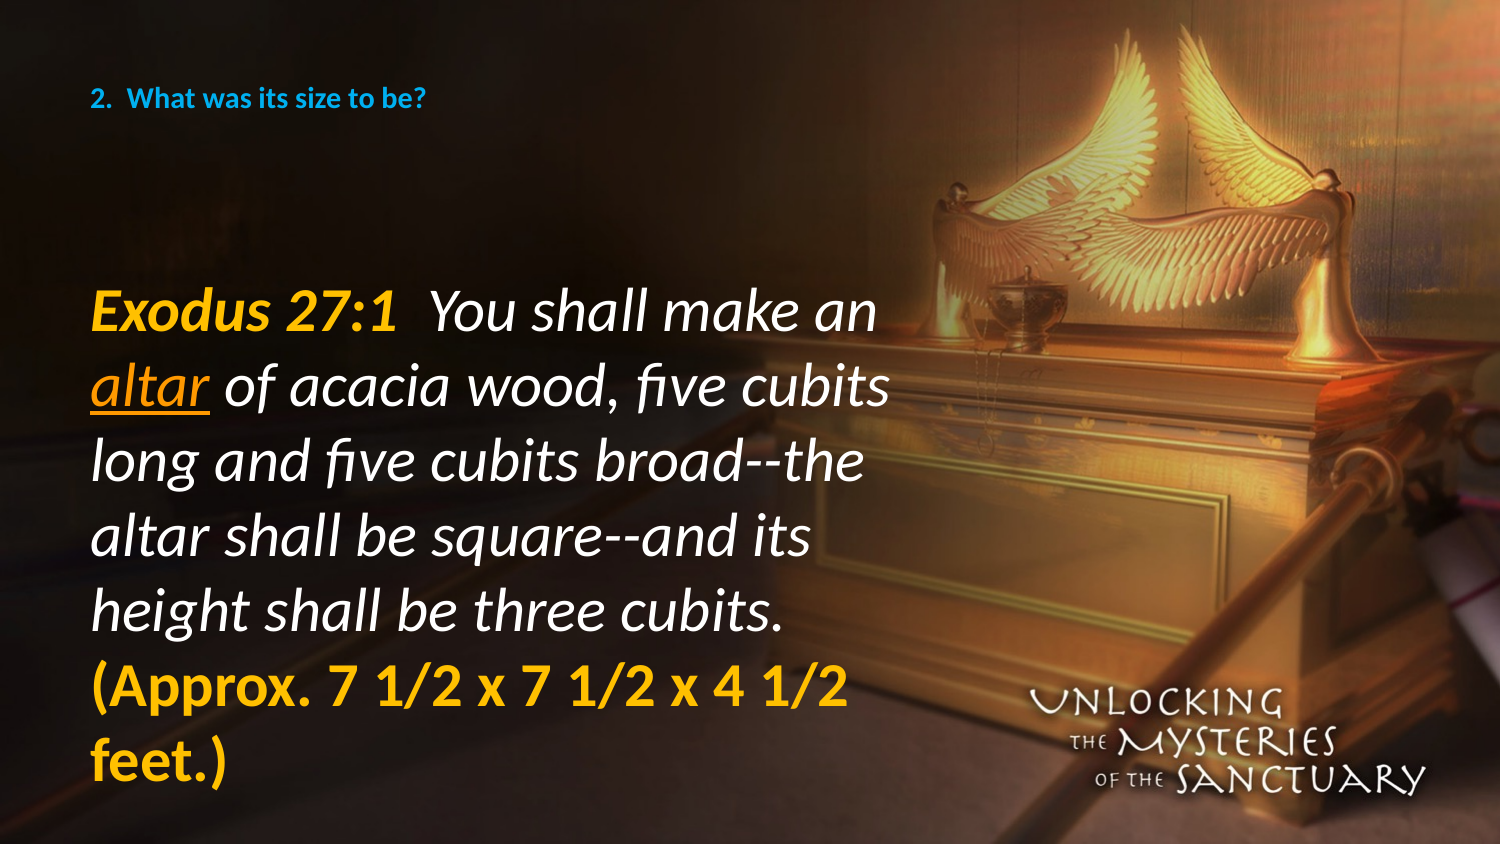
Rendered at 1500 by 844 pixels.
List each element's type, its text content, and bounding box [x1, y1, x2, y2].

picture [0, 0, 1500, 844]
list Exodus 27:1 You shall make an altar of acacia wood, five cubits long and five cubits broad--the altar shall be square--and its height shall be three cubits. (Approx. 7 1/2 x 7 1/2 x 4 1/2 feet.) [75, 174, 970, 844]
title 2. What was its size to be? [75, 33, 1425, 175]
